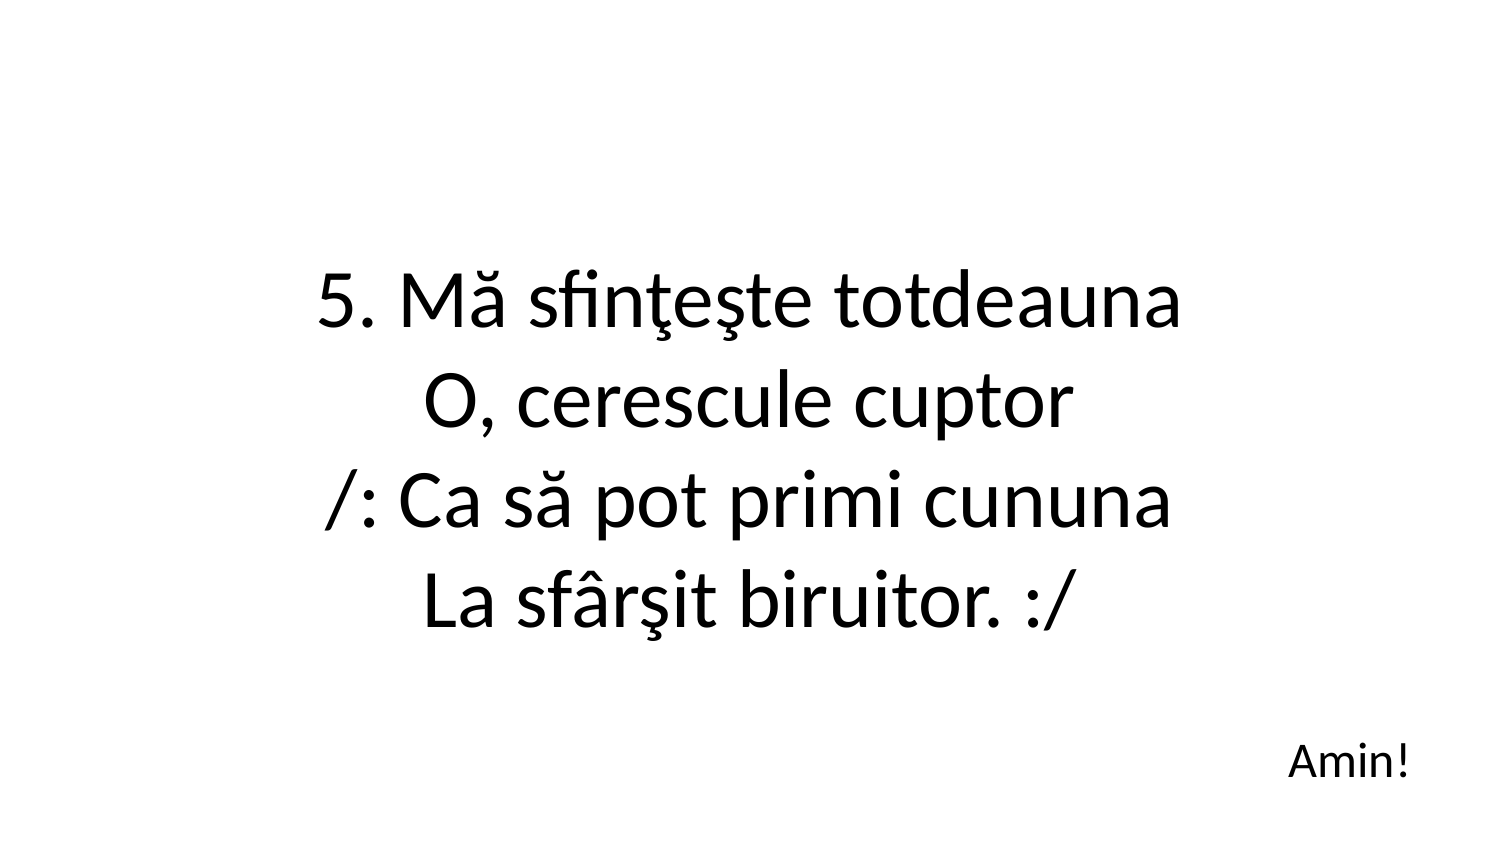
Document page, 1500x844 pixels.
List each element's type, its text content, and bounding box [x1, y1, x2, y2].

text_box Amin! [1273, 674, 1427, 795]
text_box 5. Mă sfinţeşte totdeauna O, cerescule cuptor /: Ca să pot primi cununa La sfârşit biruitor. :/ [300, 192, 1200, 652]
